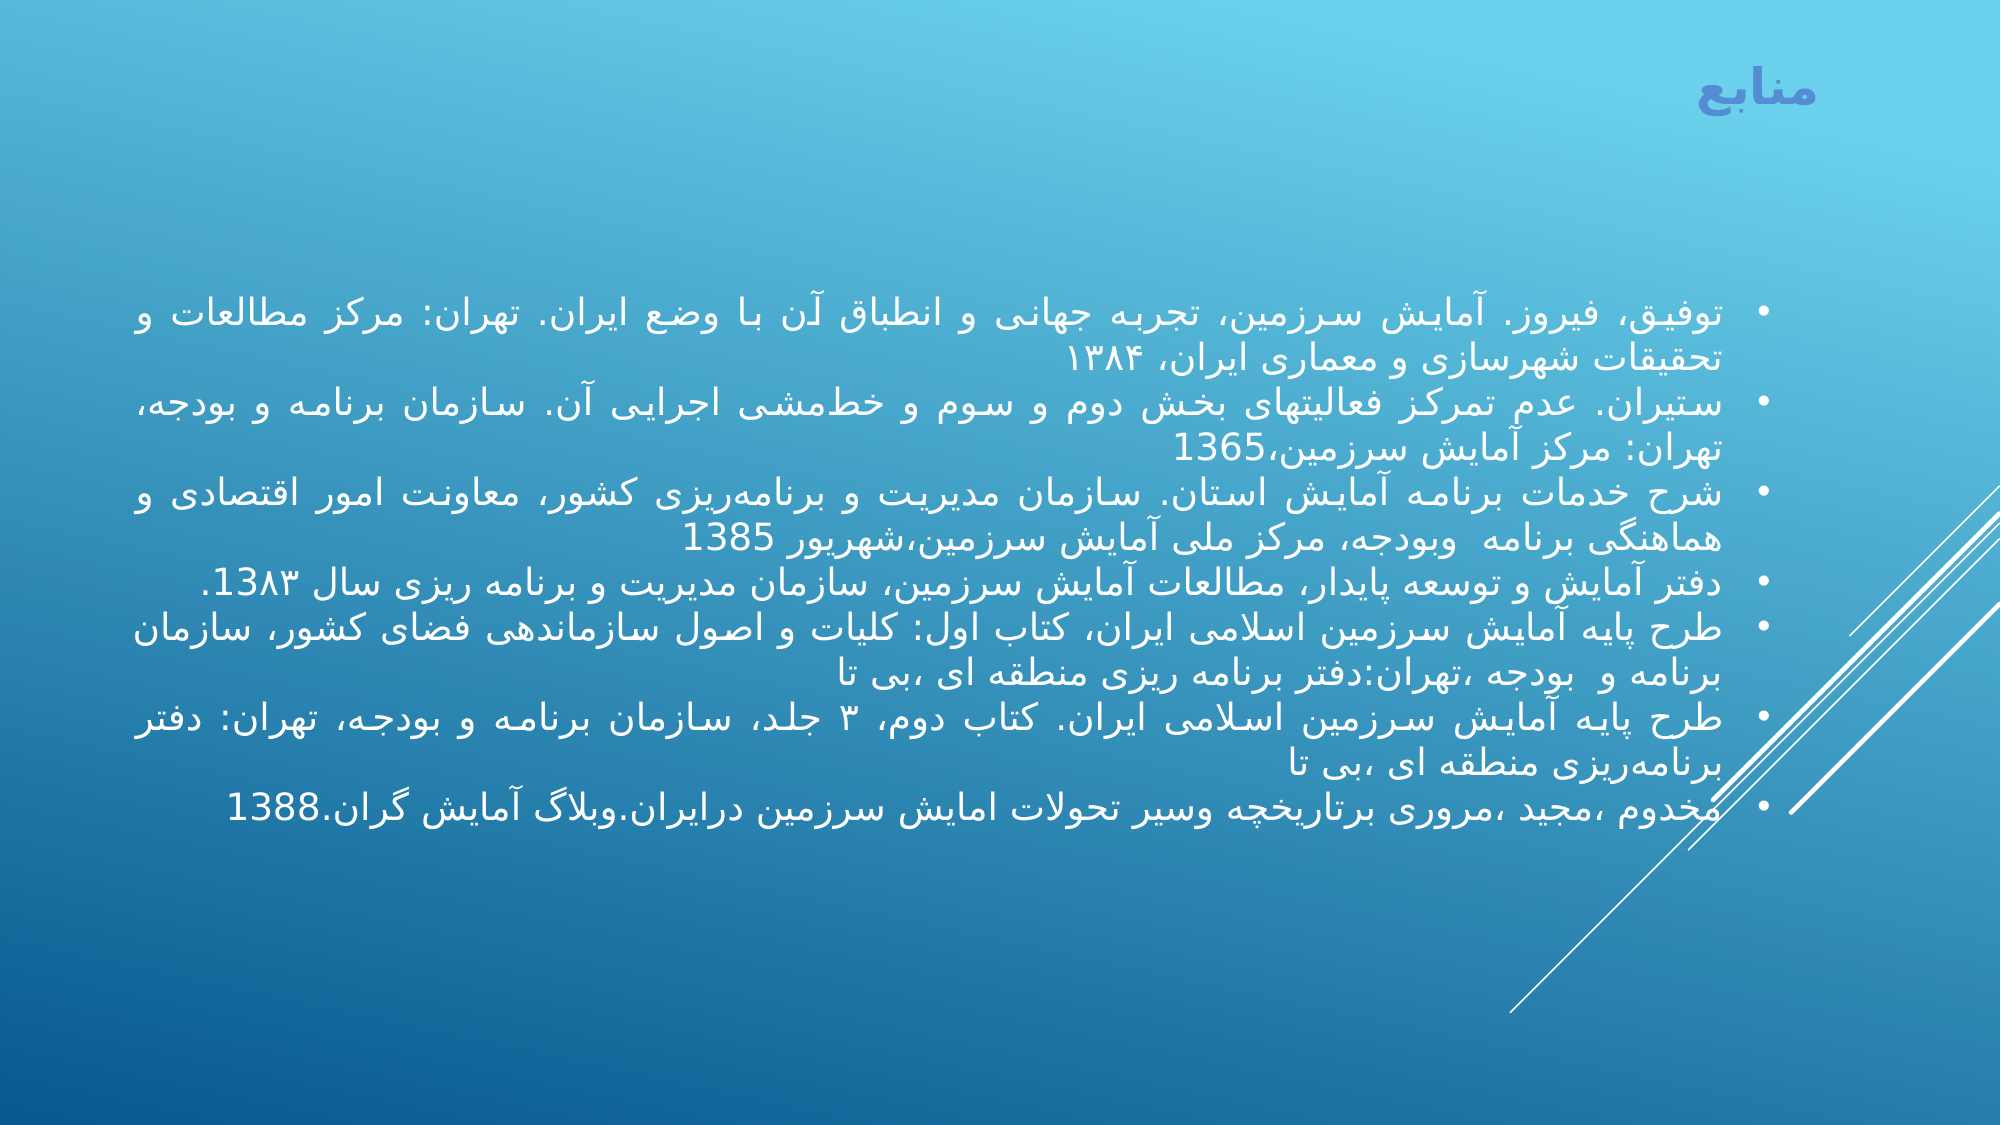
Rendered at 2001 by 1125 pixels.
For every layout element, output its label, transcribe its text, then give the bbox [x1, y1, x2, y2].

text_box منابع [1681, 46, 1853, 122]
text_box توفیق، فیروز. آمایش سرزمین، تجربه جهانی و انطباق آن با وضع ایران. تهران: مرکز مطالعات و تحقیقات شهرسازی و معماری ایران، ۱۳۸۴ ستیران. عدم تمرکز فعالیتهای بخش دوم و سوم و خط‌مشی اجرایی آن. سازمان برنامه و بودجه، تهران: مرکز آمایش سرزمین،1365 شرح خدمات برنامه آمایش استان. سازمان مدیریت و برنامه‌ریزی کشور، معاونت امور اقتصادی و هماهنگی برنامه وبودجه، مرکز ملی آمایش سرزمین،شهریور 1385 دفتر آمايش و توسعه پايدار، مطالعات آمايش سرزمين، سازمان مديريت و برنامه ريزى سال 13۸۳. طرح پایه آمایش سرزمین اسلامی ایران، کتاب اول: کلیات و اصول سازماندهی فضای کشور، سازمان برنامه و بودجه ،تهران:دفتر برنامه ریزی منطقه ای ،بی تا طرح پایه آمایش سرزمین اسلامی ایران. کتاب دوم، ۳ جلد، سازمان برنامه و بودجه، تهران: دفتر برنامه‌ریزی منطقه ای ،بی تا مخدوم ،مجید ،مروری برتاریخچه وسیر تحولات امایش سرزمین درایران.وبلاگ آمایش گران.1388 [116, 280, 1786, 836]
